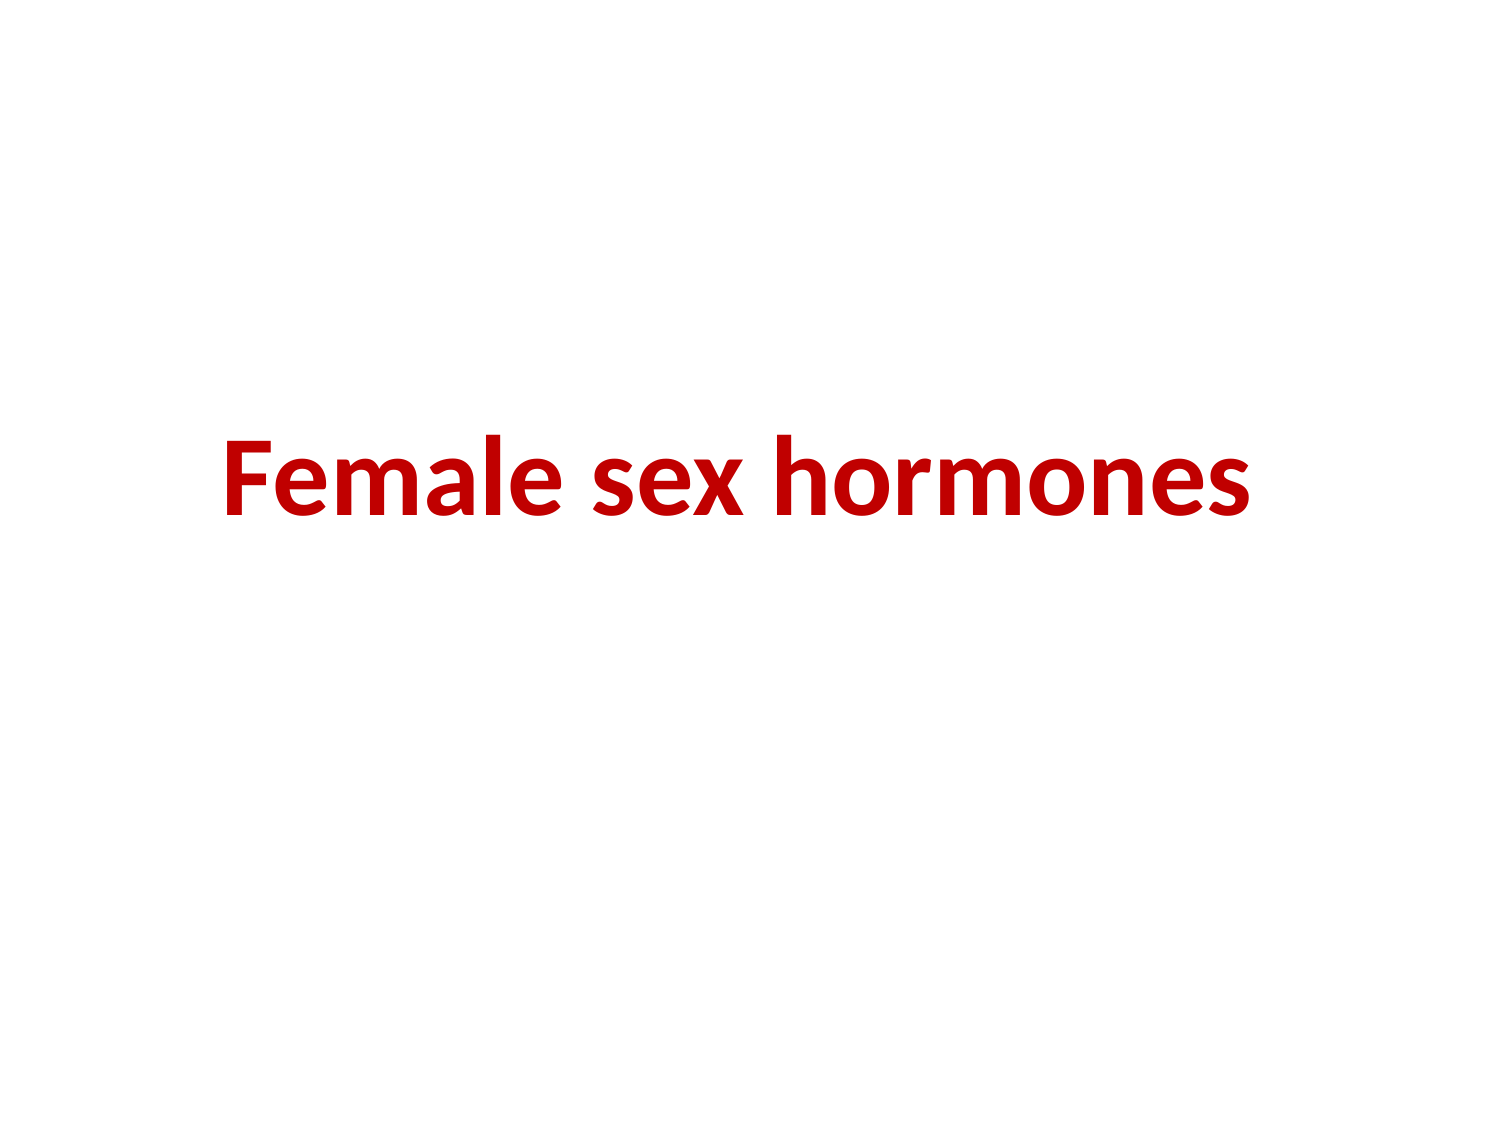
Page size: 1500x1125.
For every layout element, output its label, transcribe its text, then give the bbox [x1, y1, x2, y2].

title Female sex hormones [112, 349, 1388, 591]
